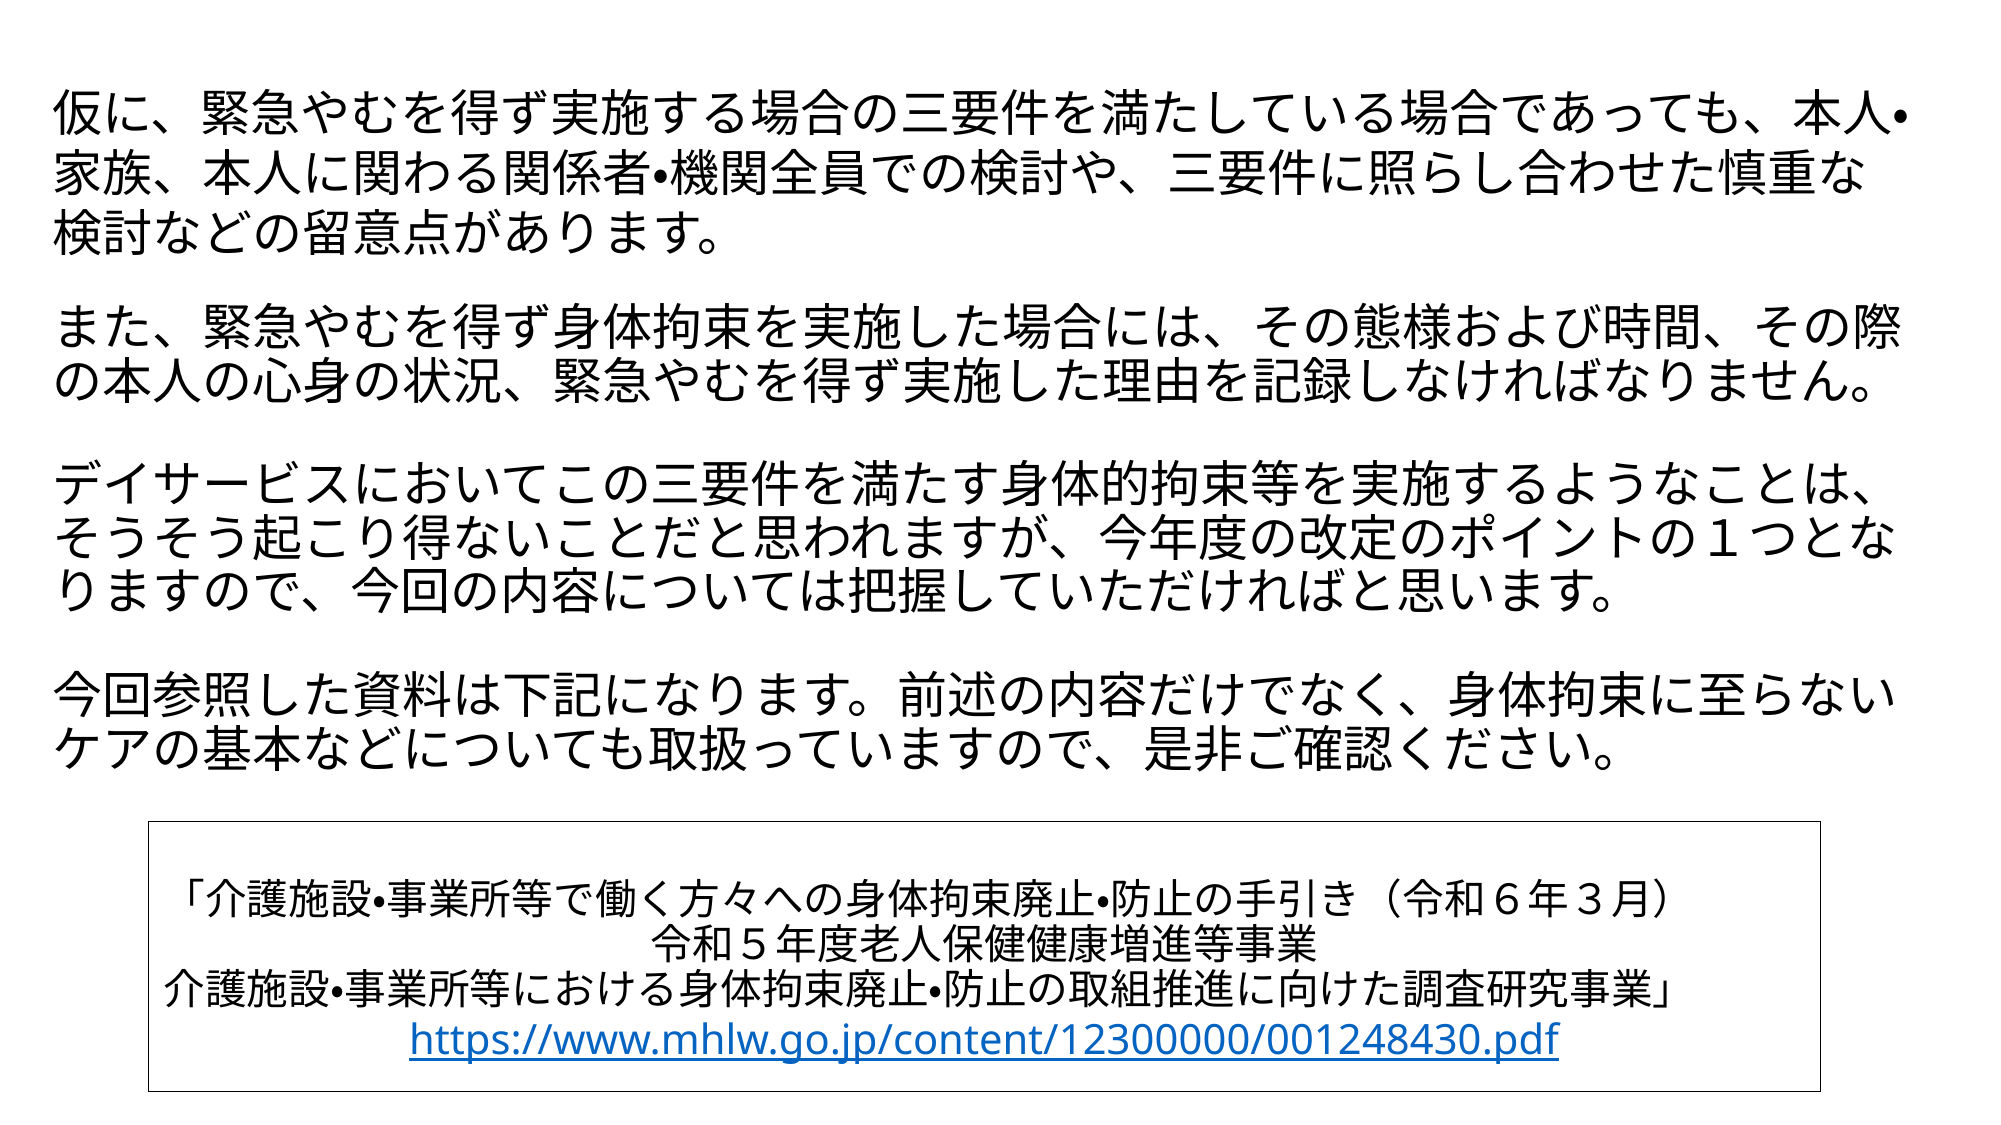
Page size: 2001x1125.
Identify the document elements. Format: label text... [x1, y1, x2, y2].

text_box 今回参照した資料は下記になります。前述の内容だけでなく、身体拘束に至らないケアの基本などについても取扱っていますので、是非ご確認ください。 [37, 662, 1932, 794]
text_box 「介護施設・事業所等で働く方々への身体拘束廃止・防止の手引き（令和６年３月） 令和５年度老人保健健康増進等事業 介護施設・事業所等における身体拘束廃止・防止の取組推進に向けた調査研究事業」 https://www.mhlw.go.jp/content/12300000/001248430.pdf [148, 821, 1821, 1092]
text_box デイサービスにおいてこの三要件を満たす身体的拘束等を実施するようなことは、そうそう起こり得ないことだと思われますが、今年度の改定のポイントの１つとなりますので、今回の内容については把握していただければと思います。 [37, 451, 1932, 635]
text_box また、緊急やむを得ず身体拘束を実施した場合には、その態様および時間、その際の本人の心身の状況、緊急やむを得ず実施した理由を記録しなければなりません。 [37, 294, 1932, 428]
text_box 仮に、緊急やむを得ず実施する場合の三要件を満たしている場合であっても、本人・家族、本人に関わる関係者・機関全員での検討や、三要件に照らし合わせた慎重な検討などの留意点があります。 [37, 73, 1932, 269]
